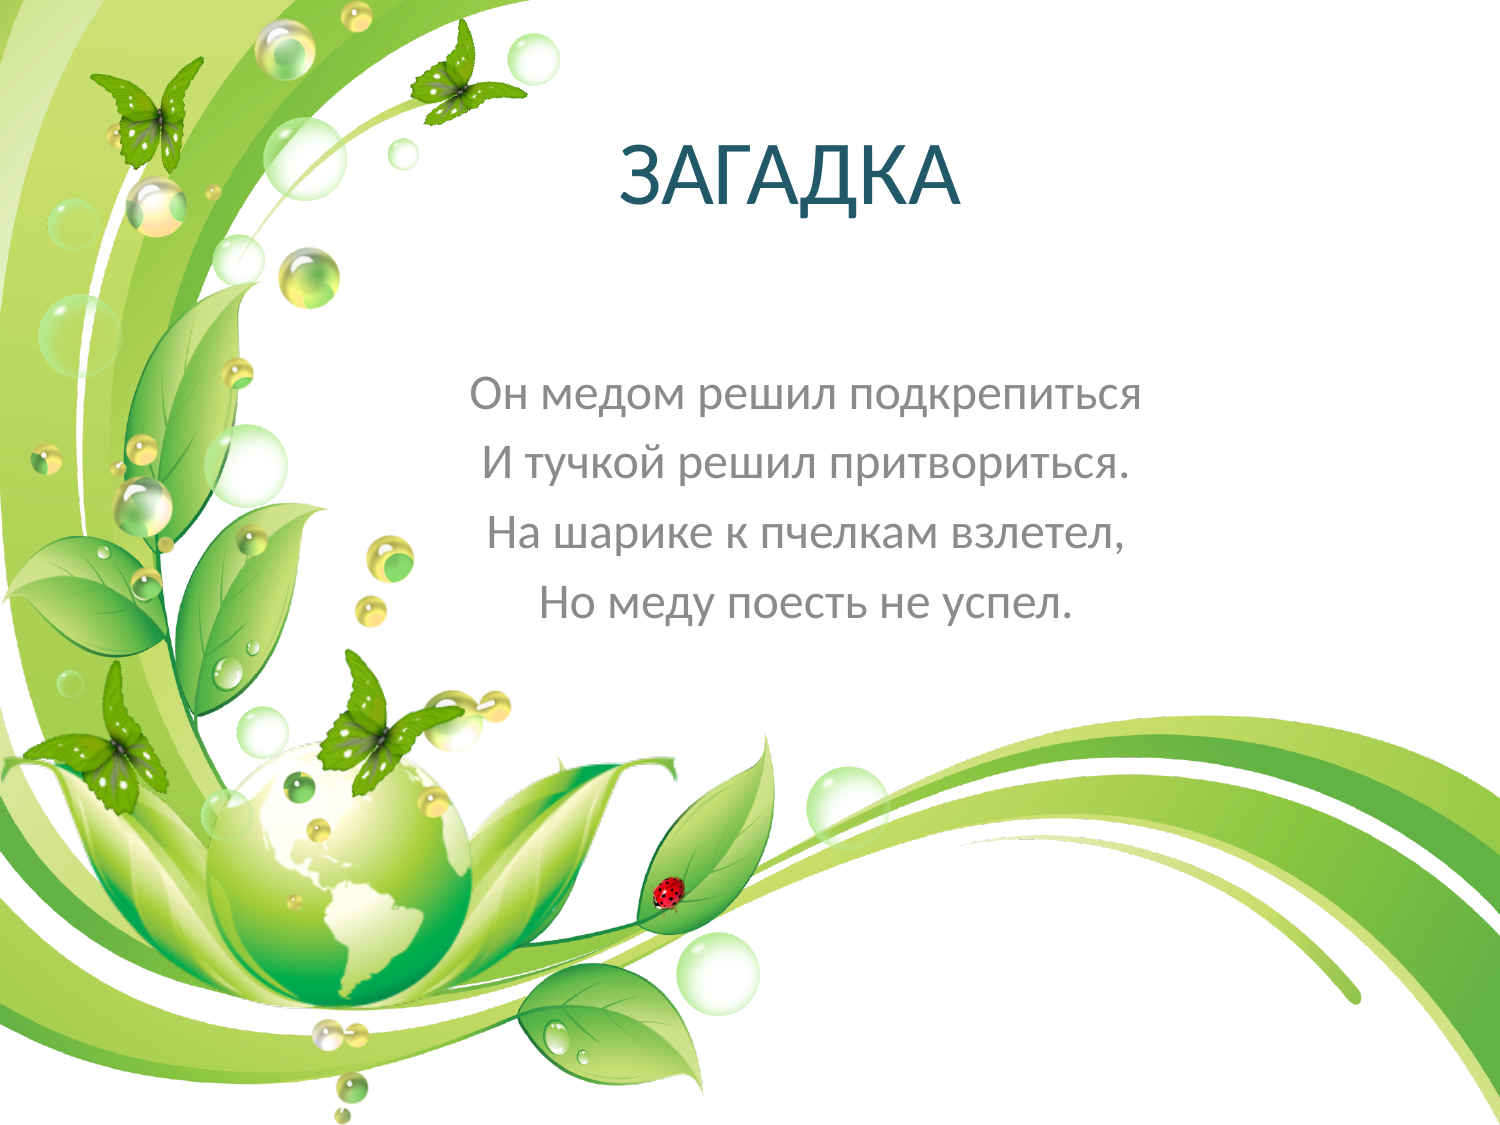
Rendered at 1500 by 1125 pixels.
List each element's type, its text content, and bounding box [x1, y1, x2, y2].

picture [0, 0, 1500, 1125]
subtitle Он медом решил подкрепиться И тучкой решил притвориться. На шарике к пчелкам взлетел, Но меду поесть не успел. [281, 351, 1332, 639]
title ЗАГАДКА [152, 46, 1428, 288]
